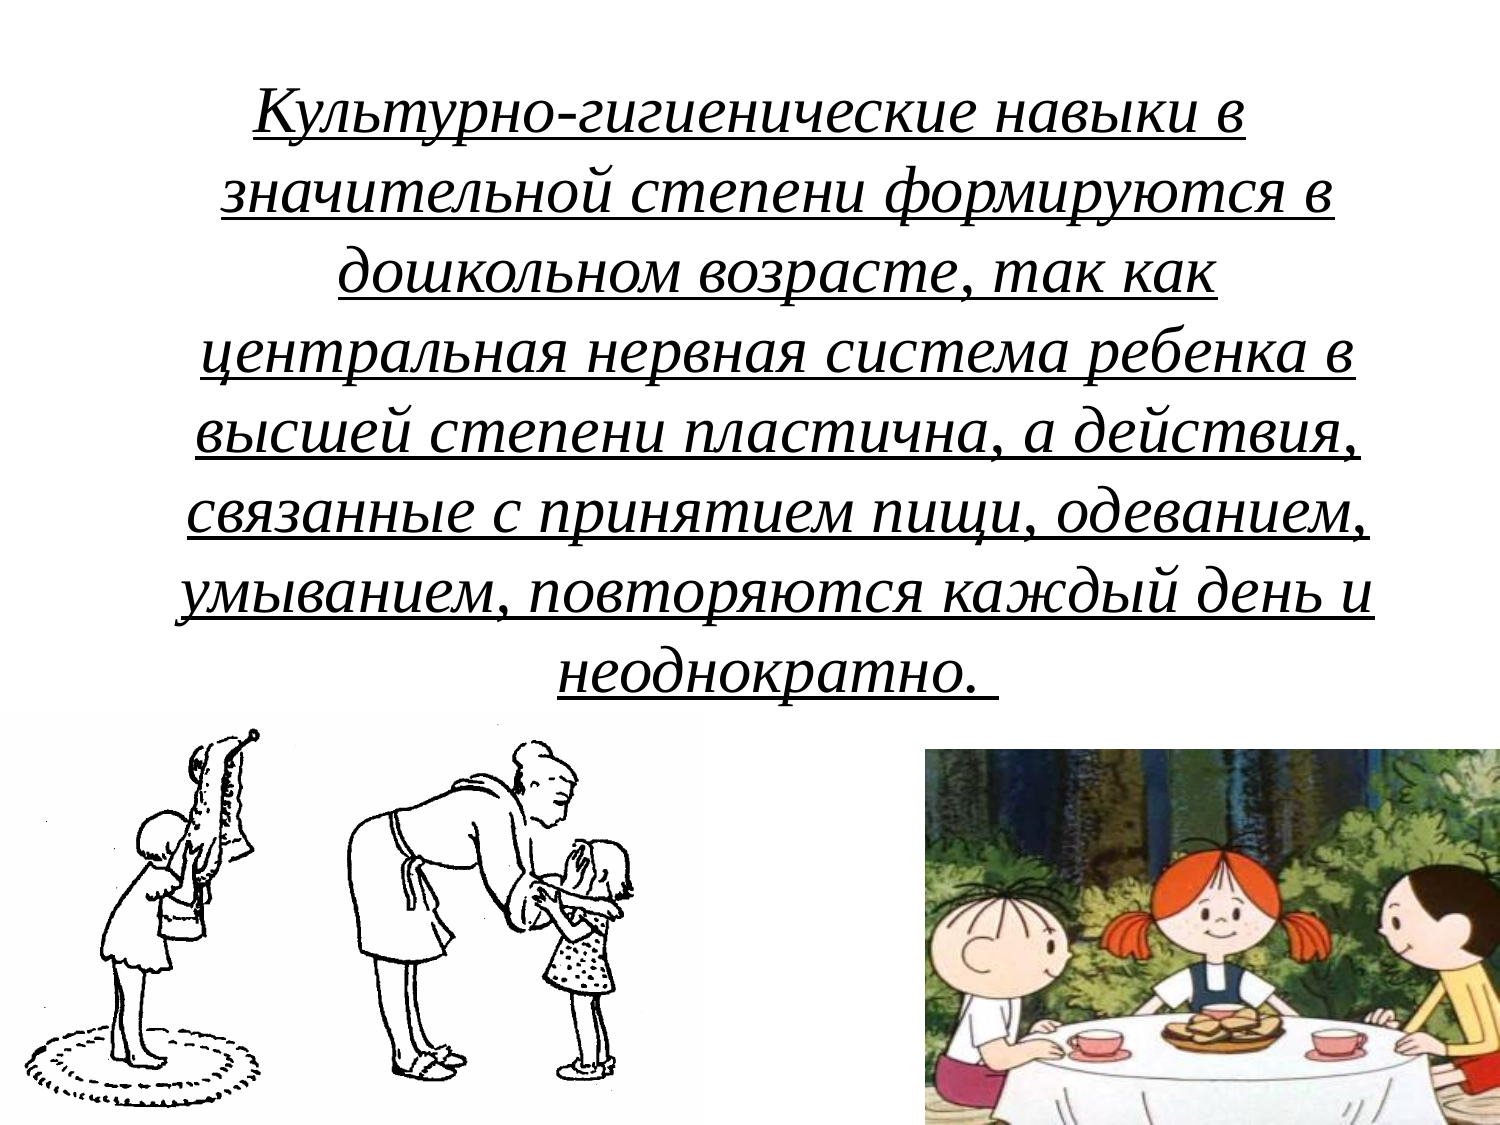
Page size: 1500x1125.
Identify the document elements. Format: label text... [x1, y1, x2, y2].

picture [925, 749, 1500, 1125]
picture [0, 712, 704, 1125]
list Культурно-гигиенические навыки в значительной степени формируются в дошкольном возрасте, так как центральная нервная система ребенка в высшей степени пластична, а действия, связанные с принятием пищи, одеванием, умыванием, повторяются каждый день и неоднократно. [75, 58, 1425, 1005]
